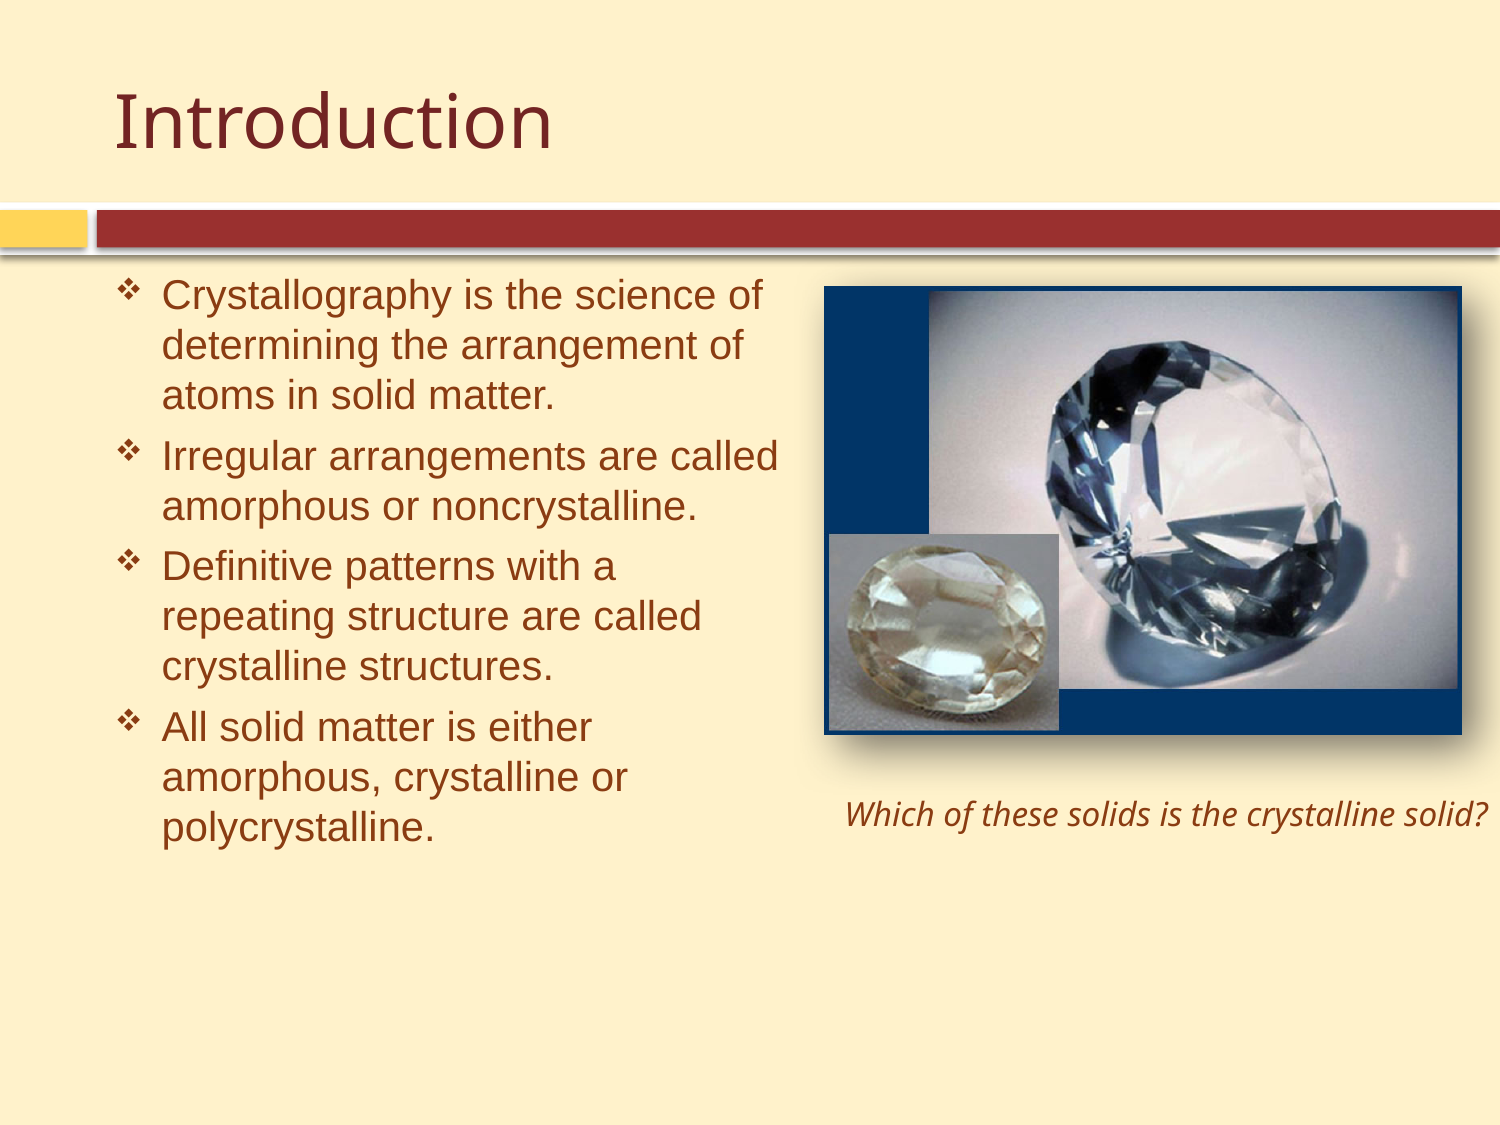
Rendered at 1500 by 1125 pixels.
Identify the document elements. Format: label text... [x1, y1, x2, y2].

title Introduction [99, 37, 1438, 200]
text_box Which of these solids is the crystalline solid? [829, 785, 1500, 841]
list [824, 286, 1463, 736]
list Crystallography is the science of determining the arrangement of atoms in solid matter. Irregular arrangements are called amorphous or noncrystalline. Definitive patterns with a repeating structure are called crystalline structures. All solid matter is either amorphous, crystalline or polycrystalline. [99, 260, 796, 1011]
